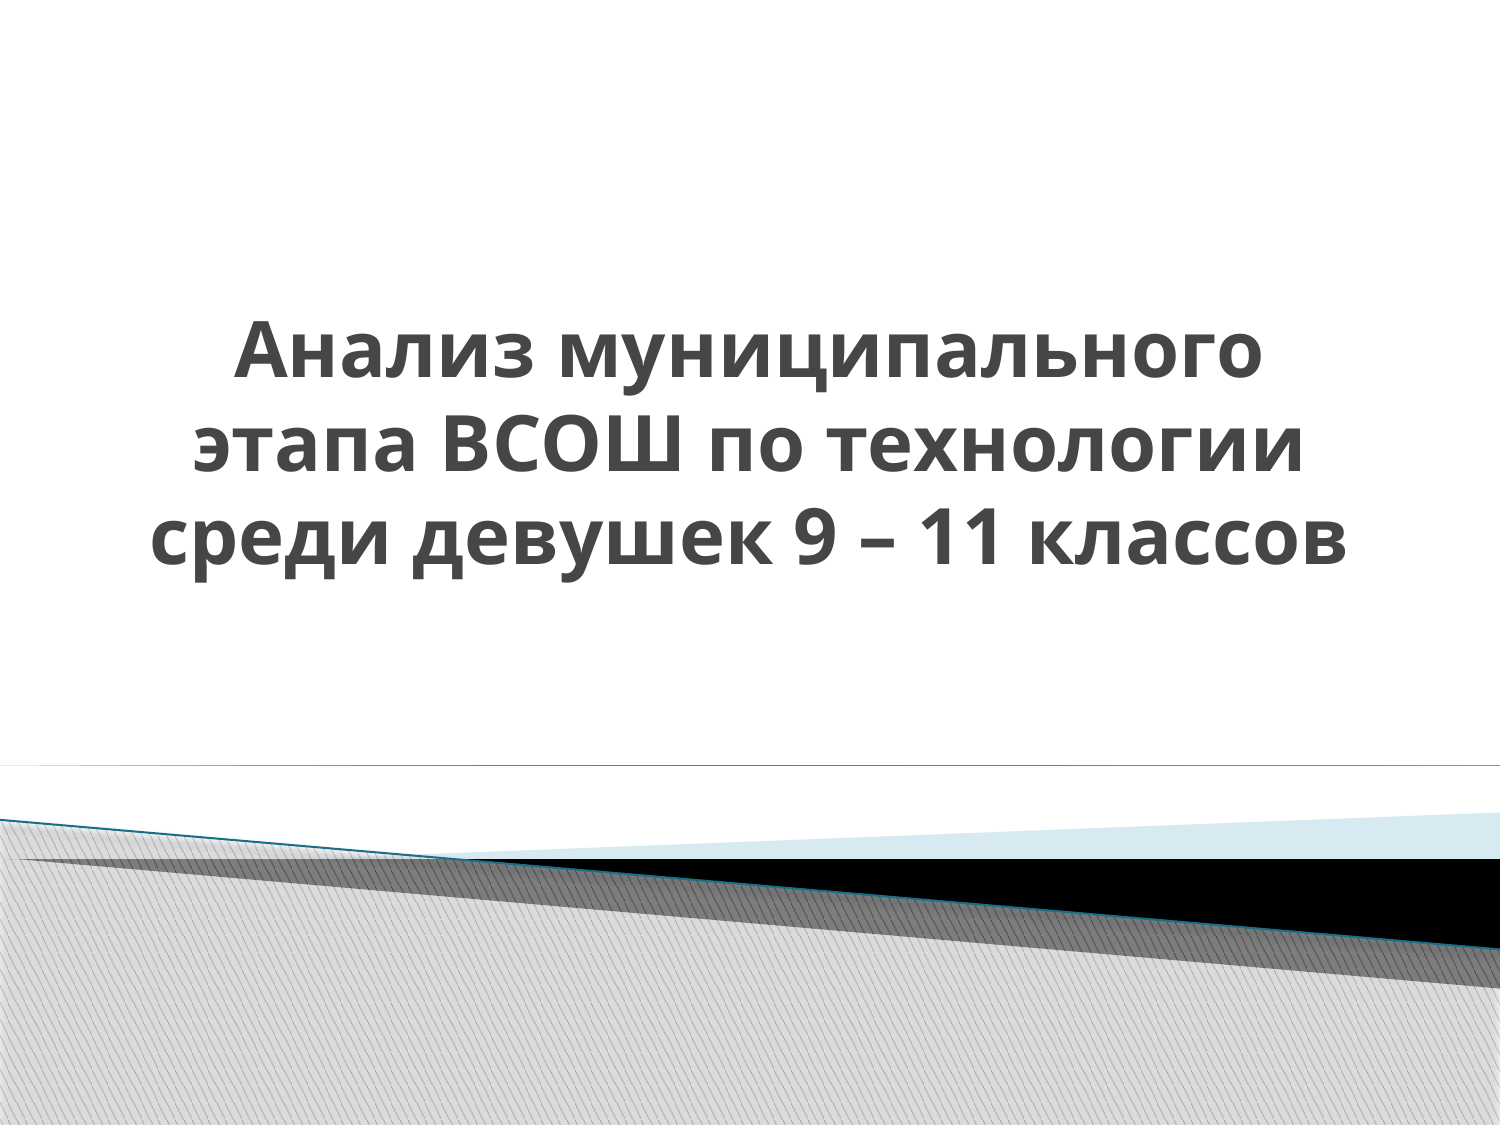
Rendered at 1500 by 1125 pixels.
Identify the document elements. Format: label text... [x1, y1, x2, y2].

title Анализ муниципального этапа ВСОШ по технологии среди девушек 9 – 11 классов [112, 287, 1388, 588]
picture [5, 859, 1500, 989]
